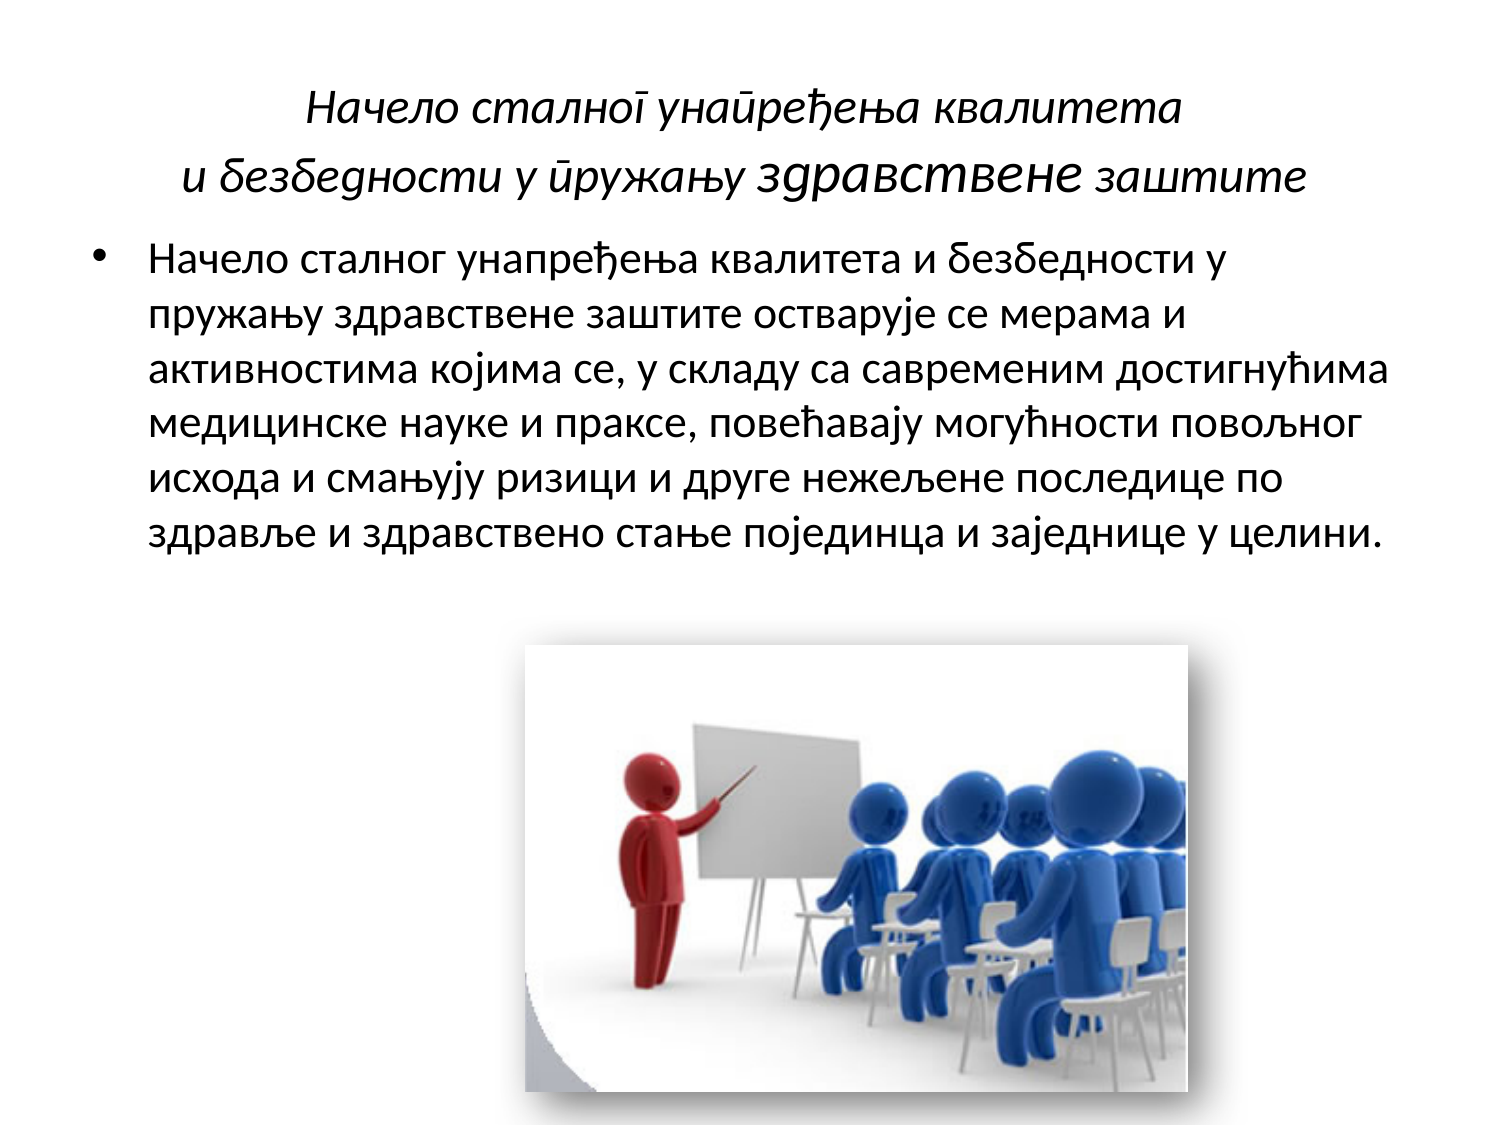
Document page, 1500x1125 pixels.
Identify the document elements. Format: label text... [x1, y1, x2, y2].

picture [525, 644, 1188, 1092]
list Начело сталног унапређења квалитета и безбедности у пружању здравствене заштите остварује се мерама и активностима којима се, у складу са савременим достигнућима медицинске науке и праксе, повећавају могућности повољног исхода и смањују ризици и друге нежељене последице по здравље и здравствено стање појединца и заједнице у целини. [76, 219, 1427, 963]
title Начело сталног унапређења квалитета и безбедности у пружању здравствене заштите [75, 45, 1425, 233]
